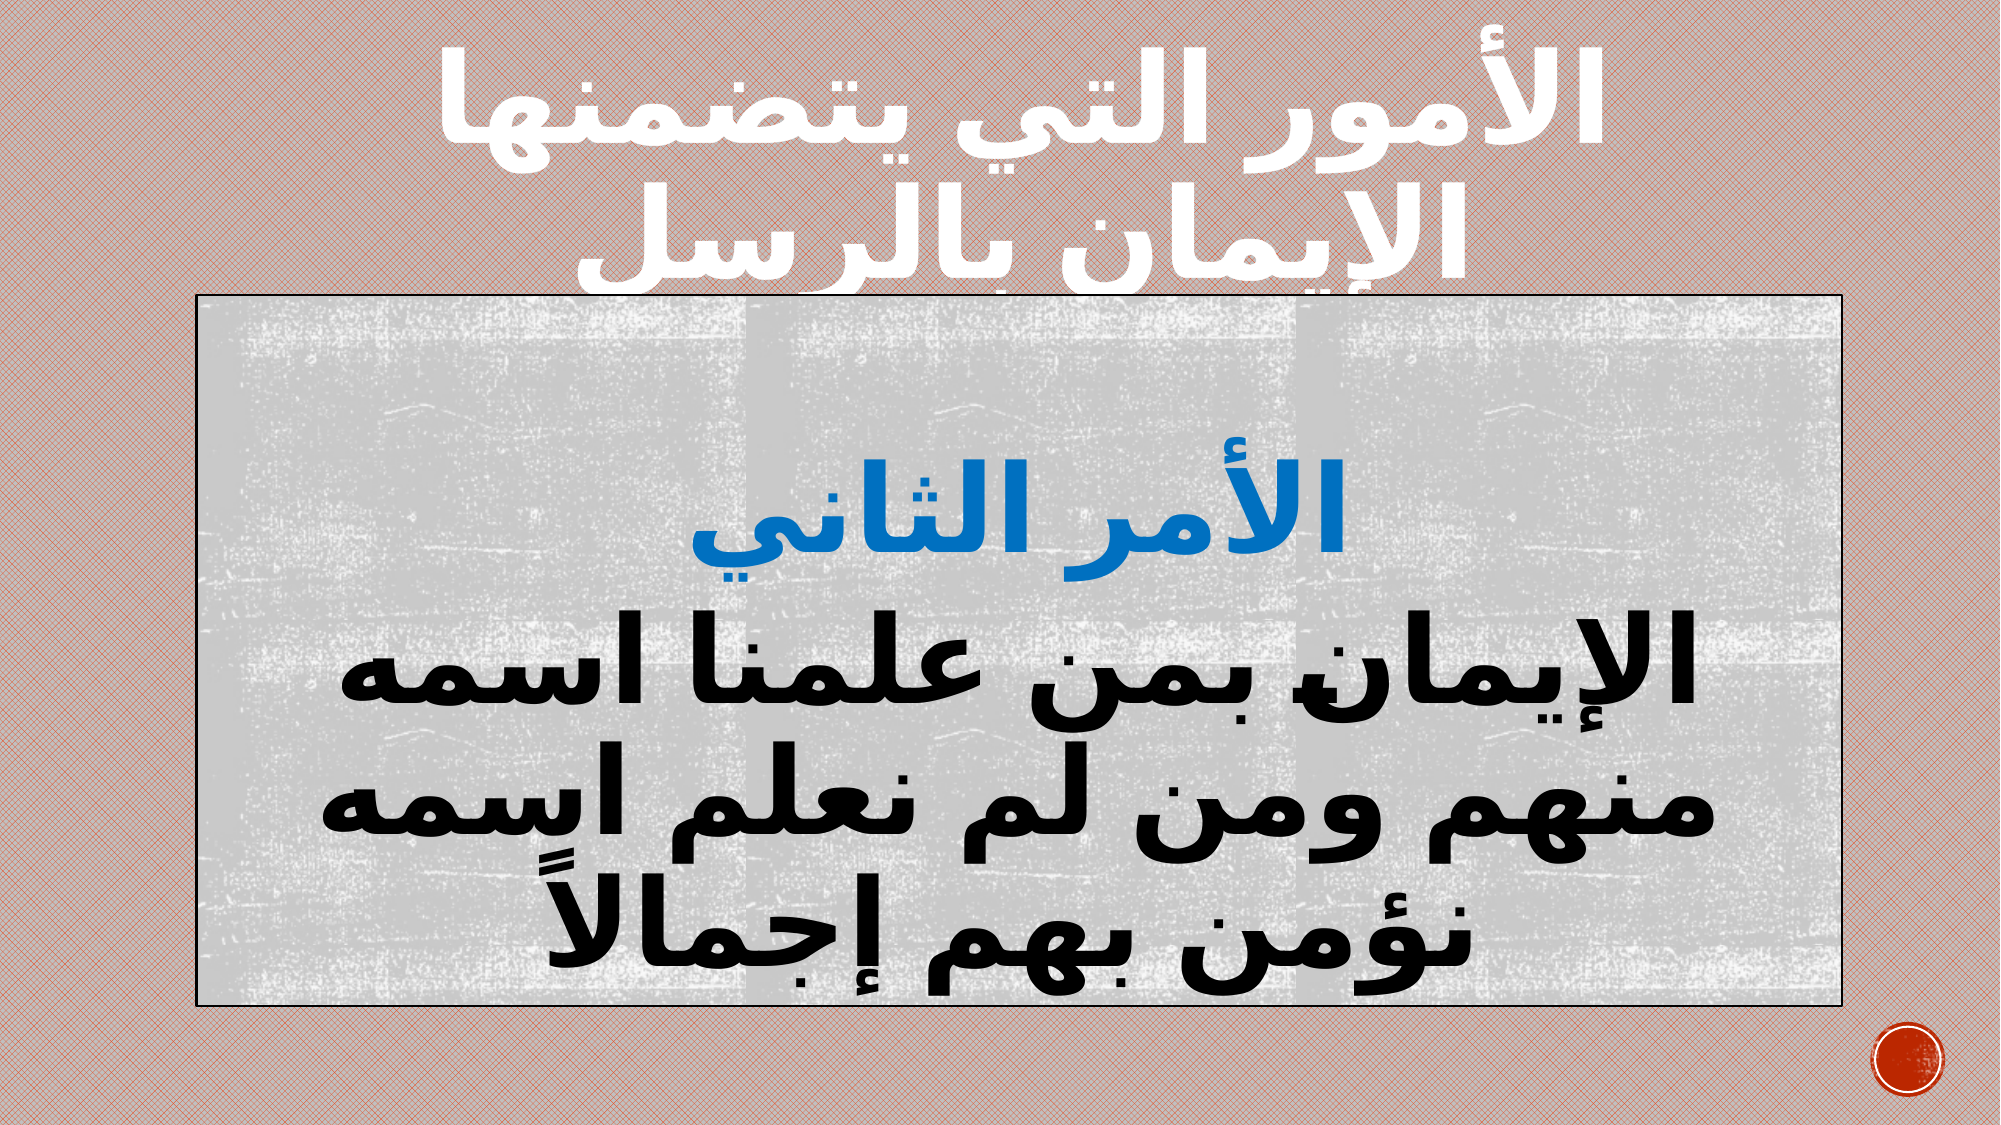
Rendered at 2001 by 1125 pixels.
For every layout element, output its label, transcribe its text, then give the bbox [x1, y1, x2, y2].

list الأمر الثاني الإيمان بمن علمنا اسمه منهم ومن لم نعلم اسمه نؤمن بهم إجمالاً [195, 294, 1843, 1007]
title الأمور التي يتضمنها الإيمان بالرسل [232, 44, 1813, 294]
